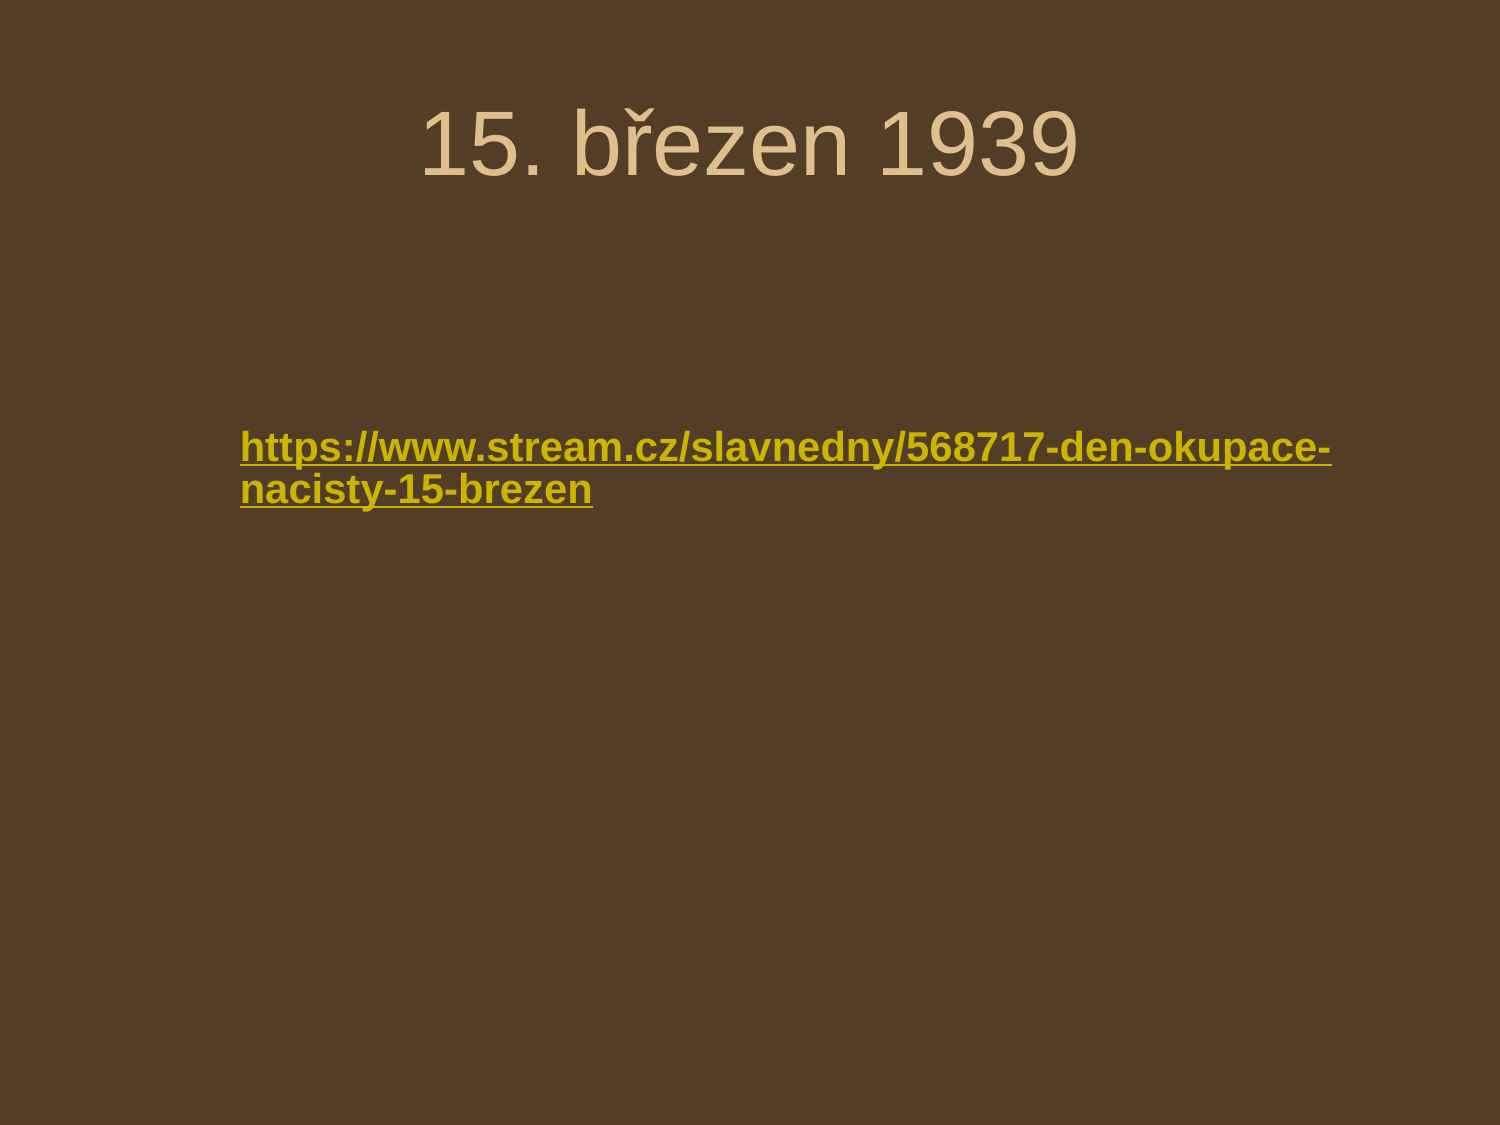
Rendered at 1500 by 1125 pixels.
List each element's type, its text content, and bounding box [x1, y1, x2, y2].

title 15. březen 1939 [75, 45, 1425, 233]
text_box https://www.stream.cz/slavnedny/568717-den-okupace-nacisty-15-brezen [224, 412, 1350, 478]
